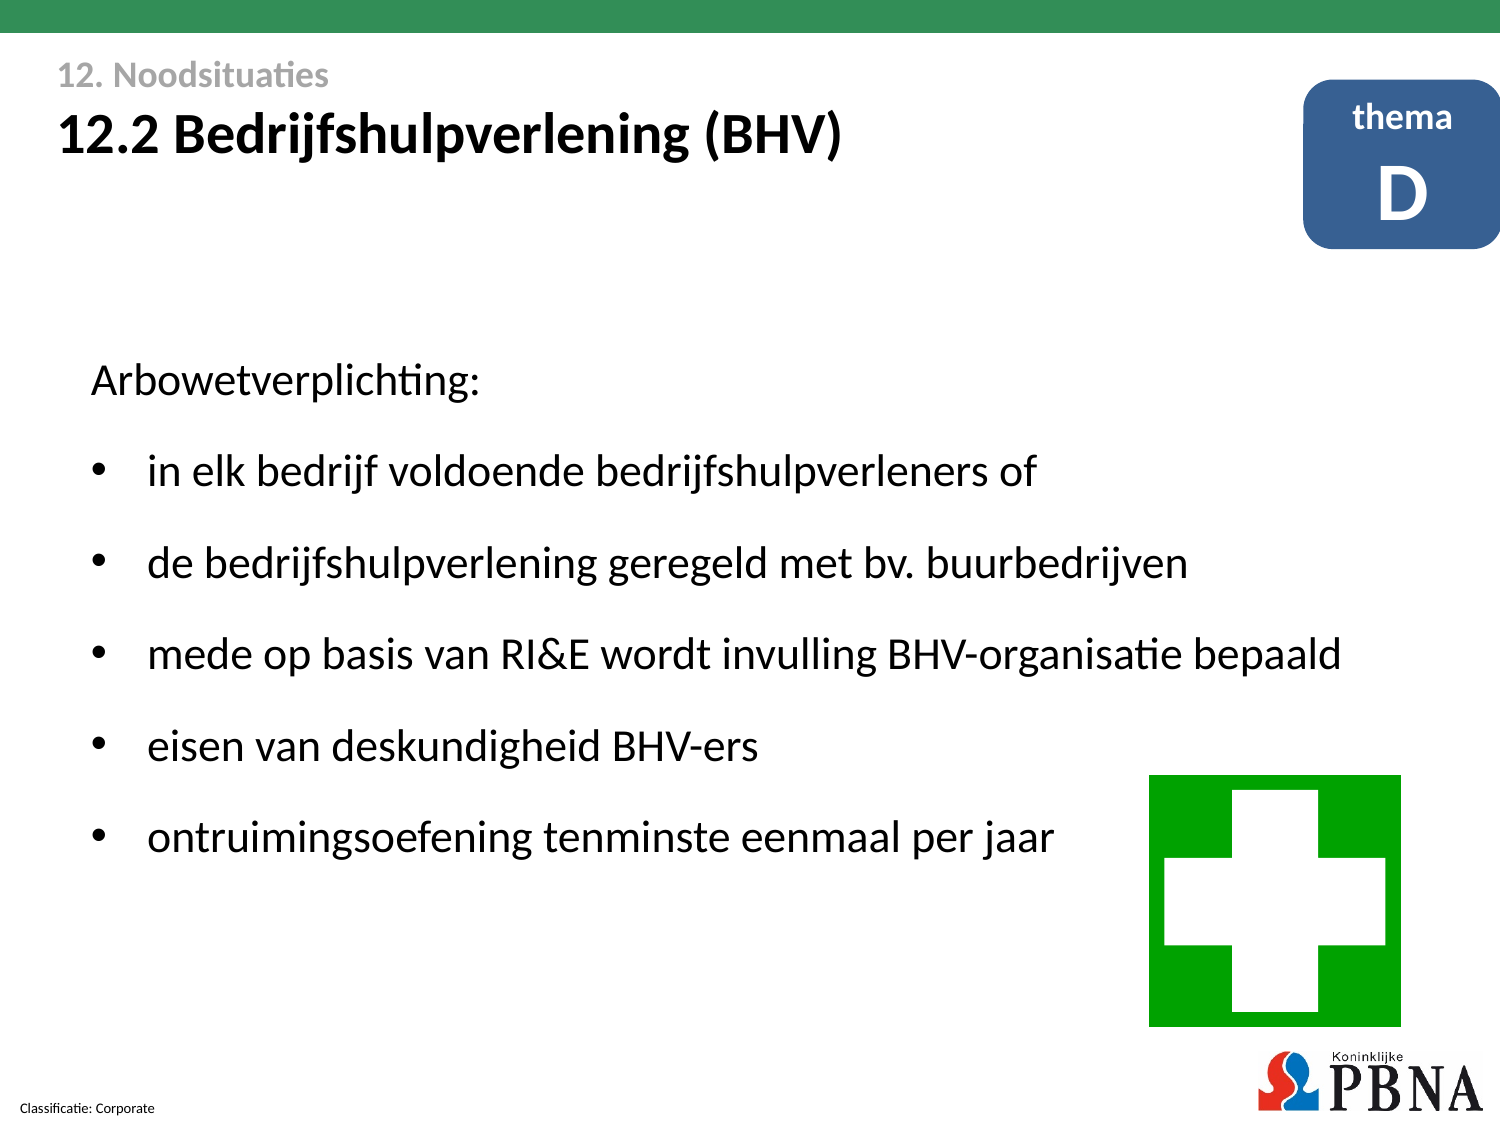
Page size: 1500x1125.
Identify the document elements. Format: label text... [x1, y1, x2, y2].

picture [1257, 1051, 1483, 1112]
text_box [0, 0, 1500, 33]
picture [1149, 774, 1403, 1030]
list Arbowetverplichting: in elk bedrijf voldoende bedrijfshulpverleners of de bedrijfshulpverlening geregeld met bv. buurbedrijven mede op basis van RI&E wordt invulling BHV-organisatie bepaald eisen van deskundigheid BHV-ers ontruimingsoefening tenminste eenmaal per jaar [75, 314, 1426, 1057]
title 12. Noodsituaties 12.2 Bedrijfshulpverlening (BHV) [41, 42, 1392, 231]
text_box thema D [1303, 79, 1500, 250]
